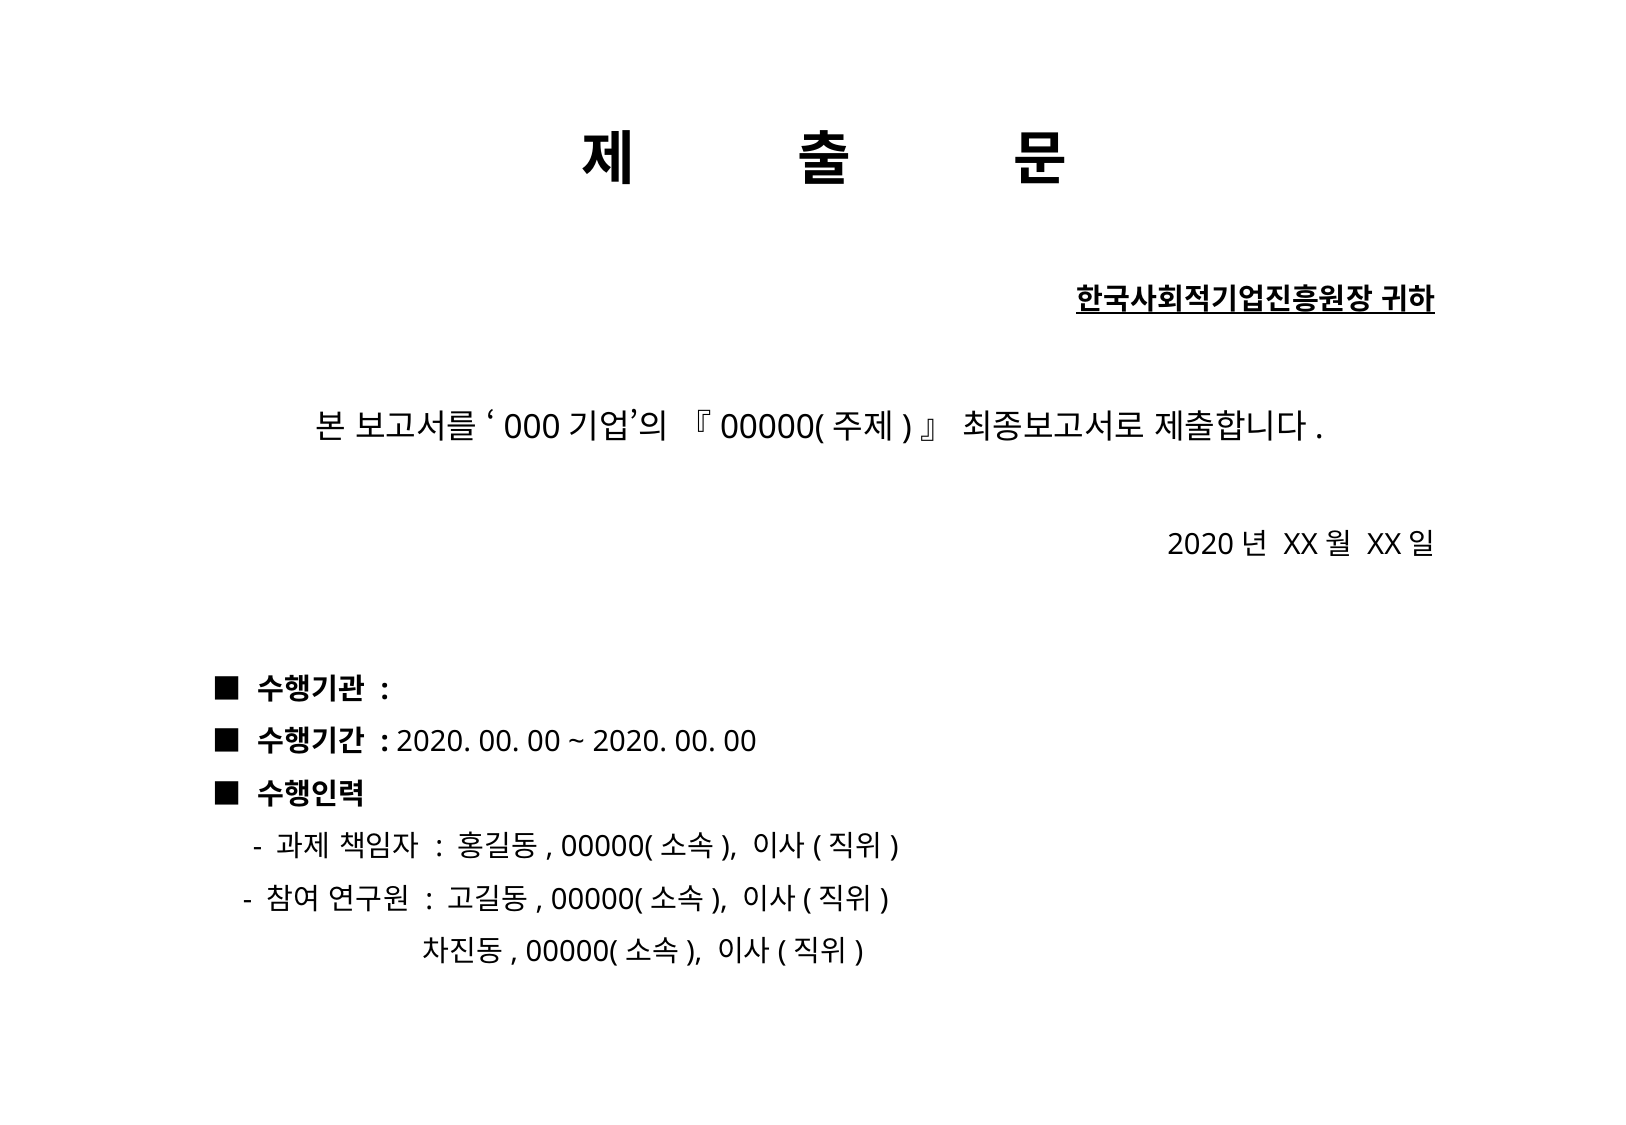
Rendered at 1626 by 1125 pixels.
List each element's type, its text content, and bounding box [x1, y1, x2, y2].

text_box 제 출 문 한국사회적기업진흥원장 귀하 본 보고서를 ‘000기업’의 『00000(주제)』 최종보고서로 제출합니다. 2020년 XX월 XX일 ■ 수행기관 : ■ 수행기간 : 2020. 00. 00 ~ 2020. 00. 00 ■ 수행인력 - 과제 책임자 : 홍길동, 00000(소속), 이사(직위) - 참여 연구원 : 고길동, 00000(소속), 이사(직위) 차진동, 00000(소속), 이사(직위) [198, 113, 1451, 1015]
